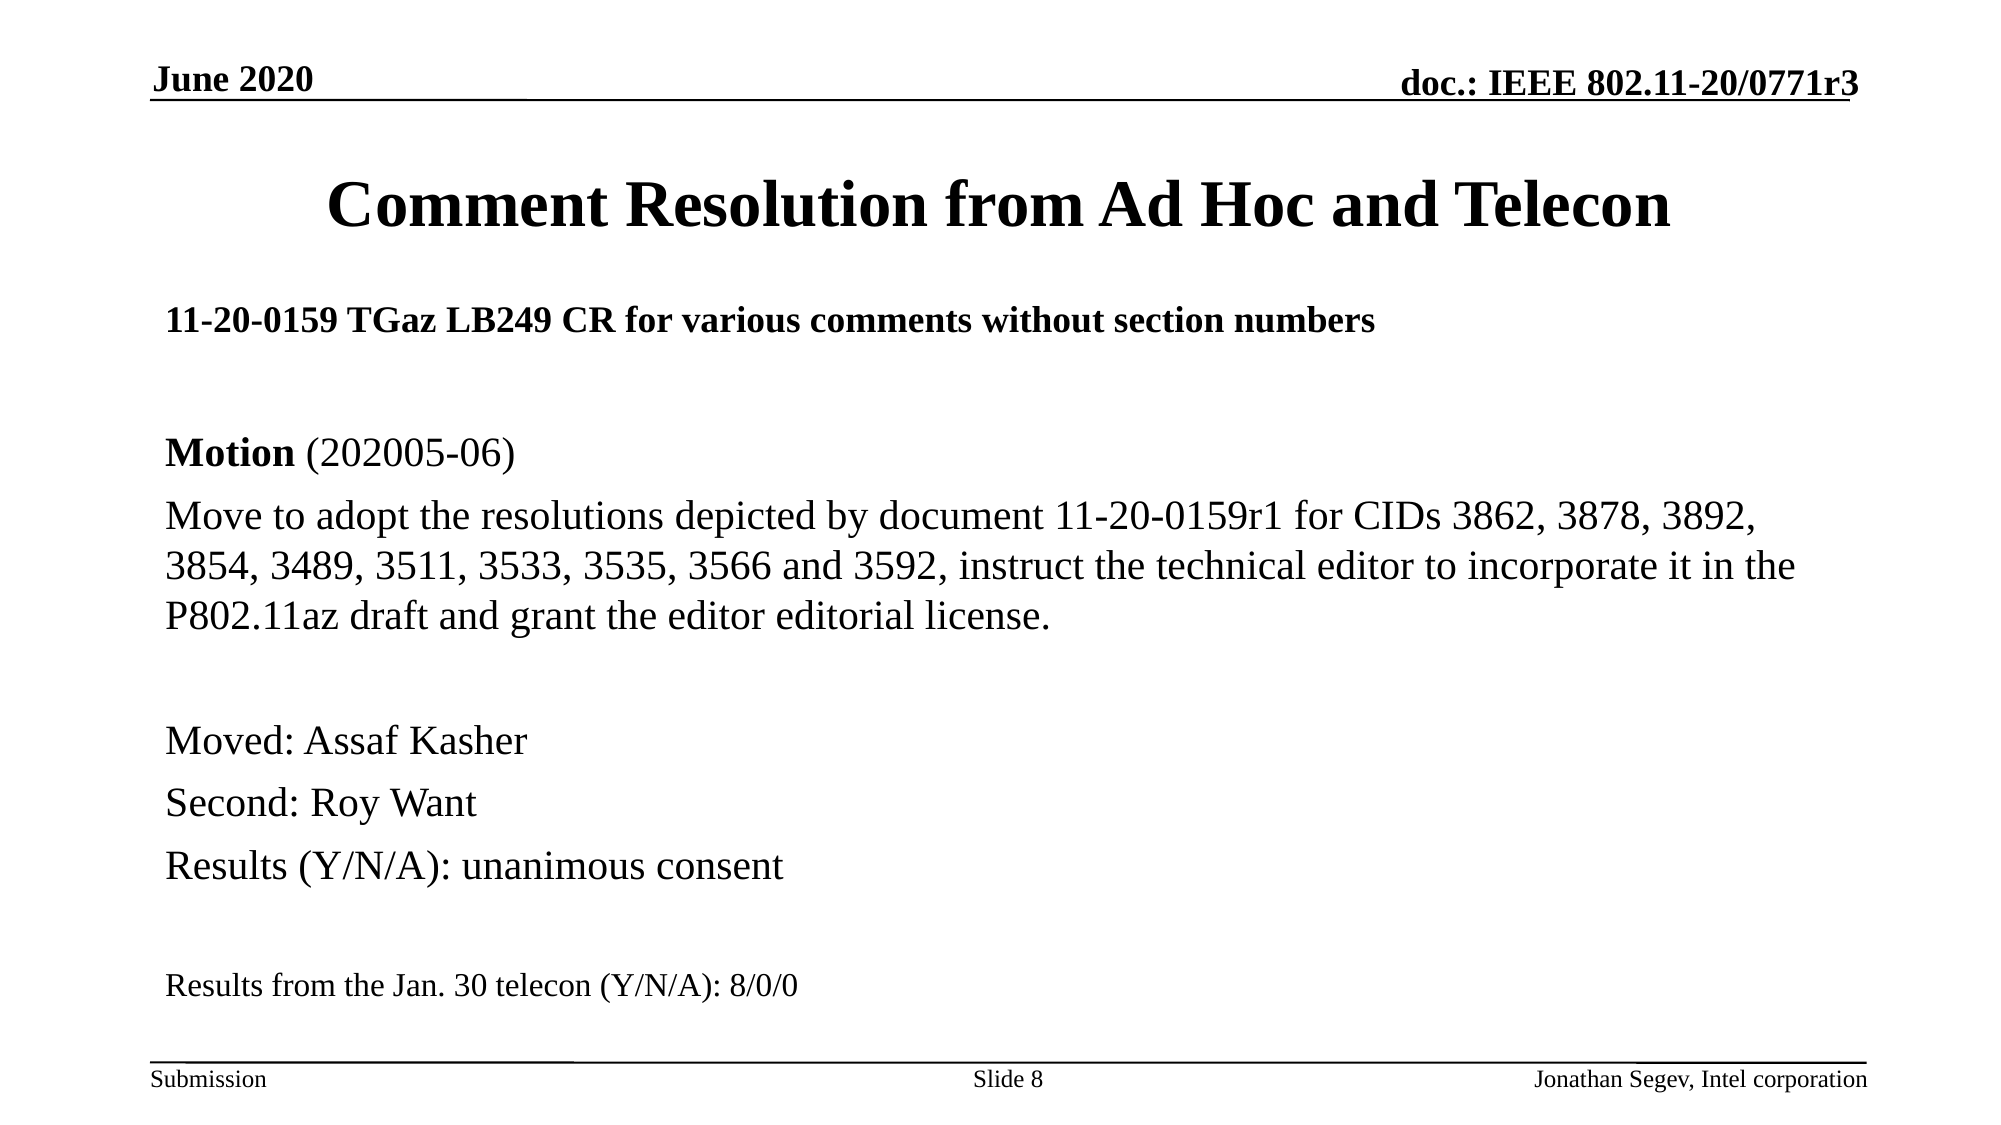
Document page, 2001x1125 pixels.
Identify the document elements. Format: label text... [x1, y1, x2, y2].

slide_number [152, 54, 563, 100]
slide_number Slide 8 [950, 1061, 1067, 1123]
title Comment Resolution from Ad Hoc and Telecon [149, 112, 1850, 286]
footer Jonathan Segev, Intel corporation [1171, 1061, 1869, 1093]
list 11-20-0159 TGaz LB249 CR for various comments without section numbers Motion (202005-06) Move to adopt the resolutions depicted by document 11-20-0159r1 for CIDs 3862, 3878, 3892, 3854, 3489, 3511, 3533, 3535, 3566 and 3592, instruct the technical editor to incorporate it in the P802.11az draft and grant the editor editorial license. Moved: Assaf Kasher Second: Roy Want Results (Y/N/A): unanimous consent Results from the Jan. 30 telecon (Y/N/A): 8/0/0 [149, 286, 1850, 1000]
